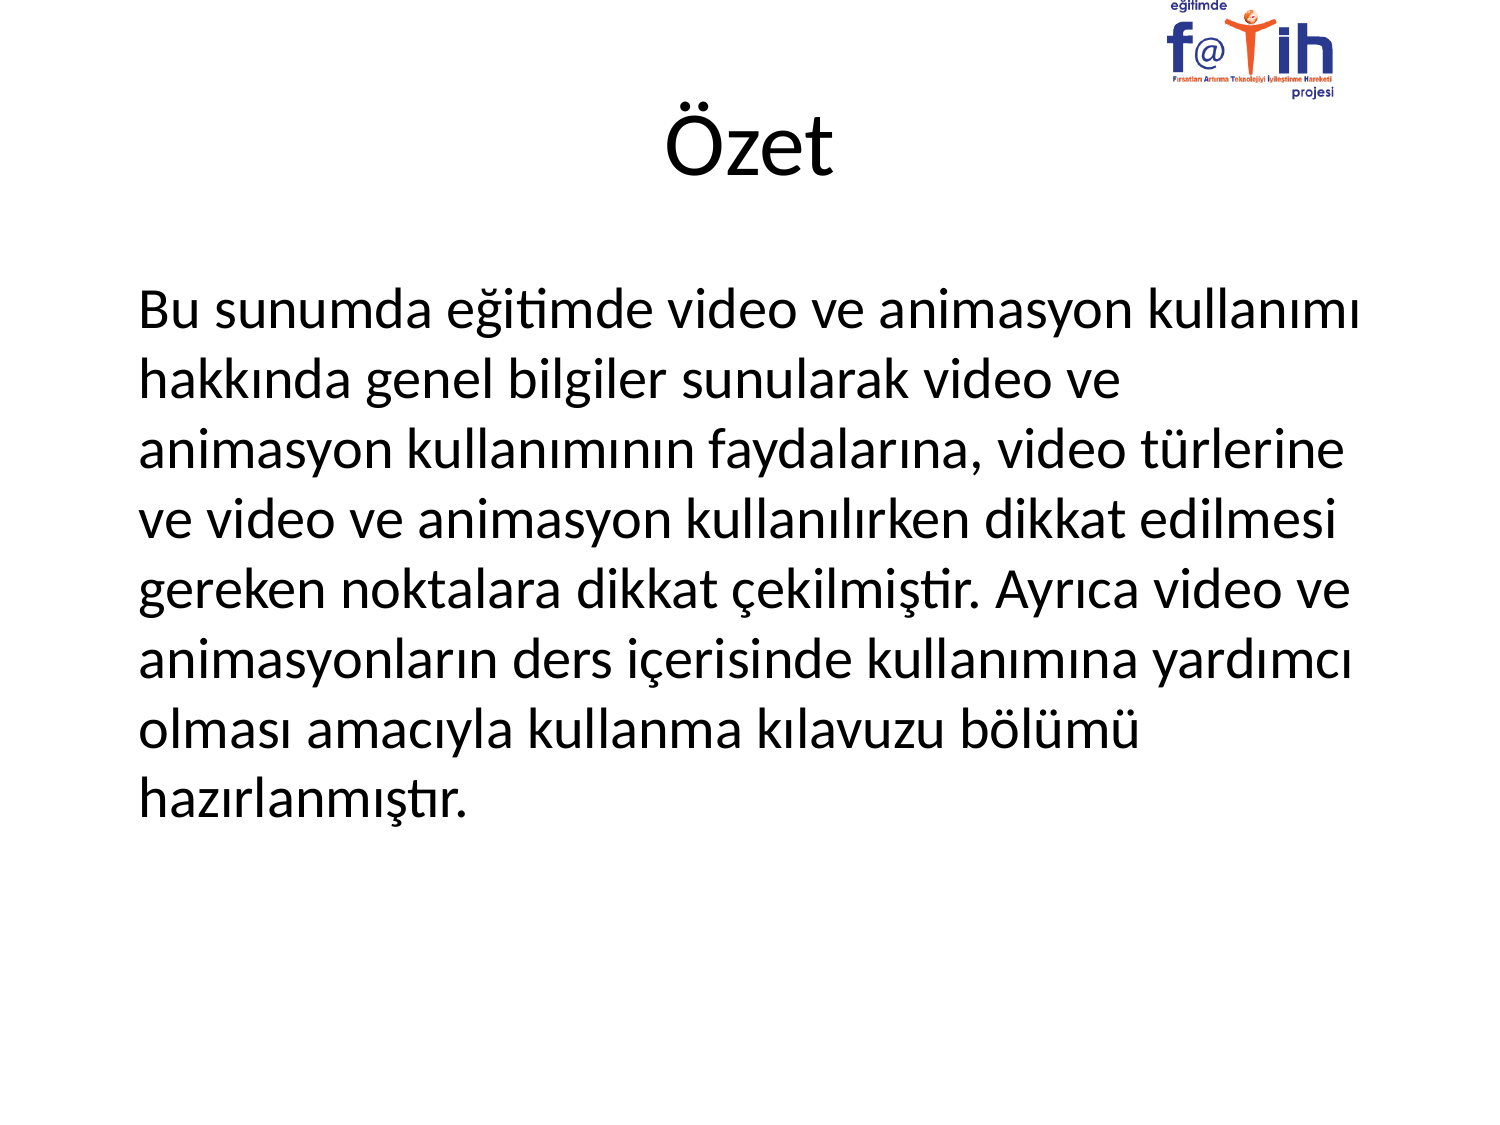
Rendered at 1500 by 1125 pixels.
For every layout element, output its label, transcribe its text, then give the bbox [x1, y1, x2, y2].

title Özet [75, 45, 1425, 233]
picture [1162, 0, 1338, 45]
list Bu sunumda eğitimde video ve animasyon kullanımı hakkında genel bilgiler sunularak video ve animasyon kullanımının faydalarına, video türlerine ve video ve animasyon kullanılırken dikkat edilmesi gereken noktalara dikkat çekilmiştir. Ayrıca video ve animasyonların ders içerisinde kullanımına yardımcı olması amacıyla kullanma kılavuzu bölümü hazırlanmıştır. [112, 263, 1400, 1083]
